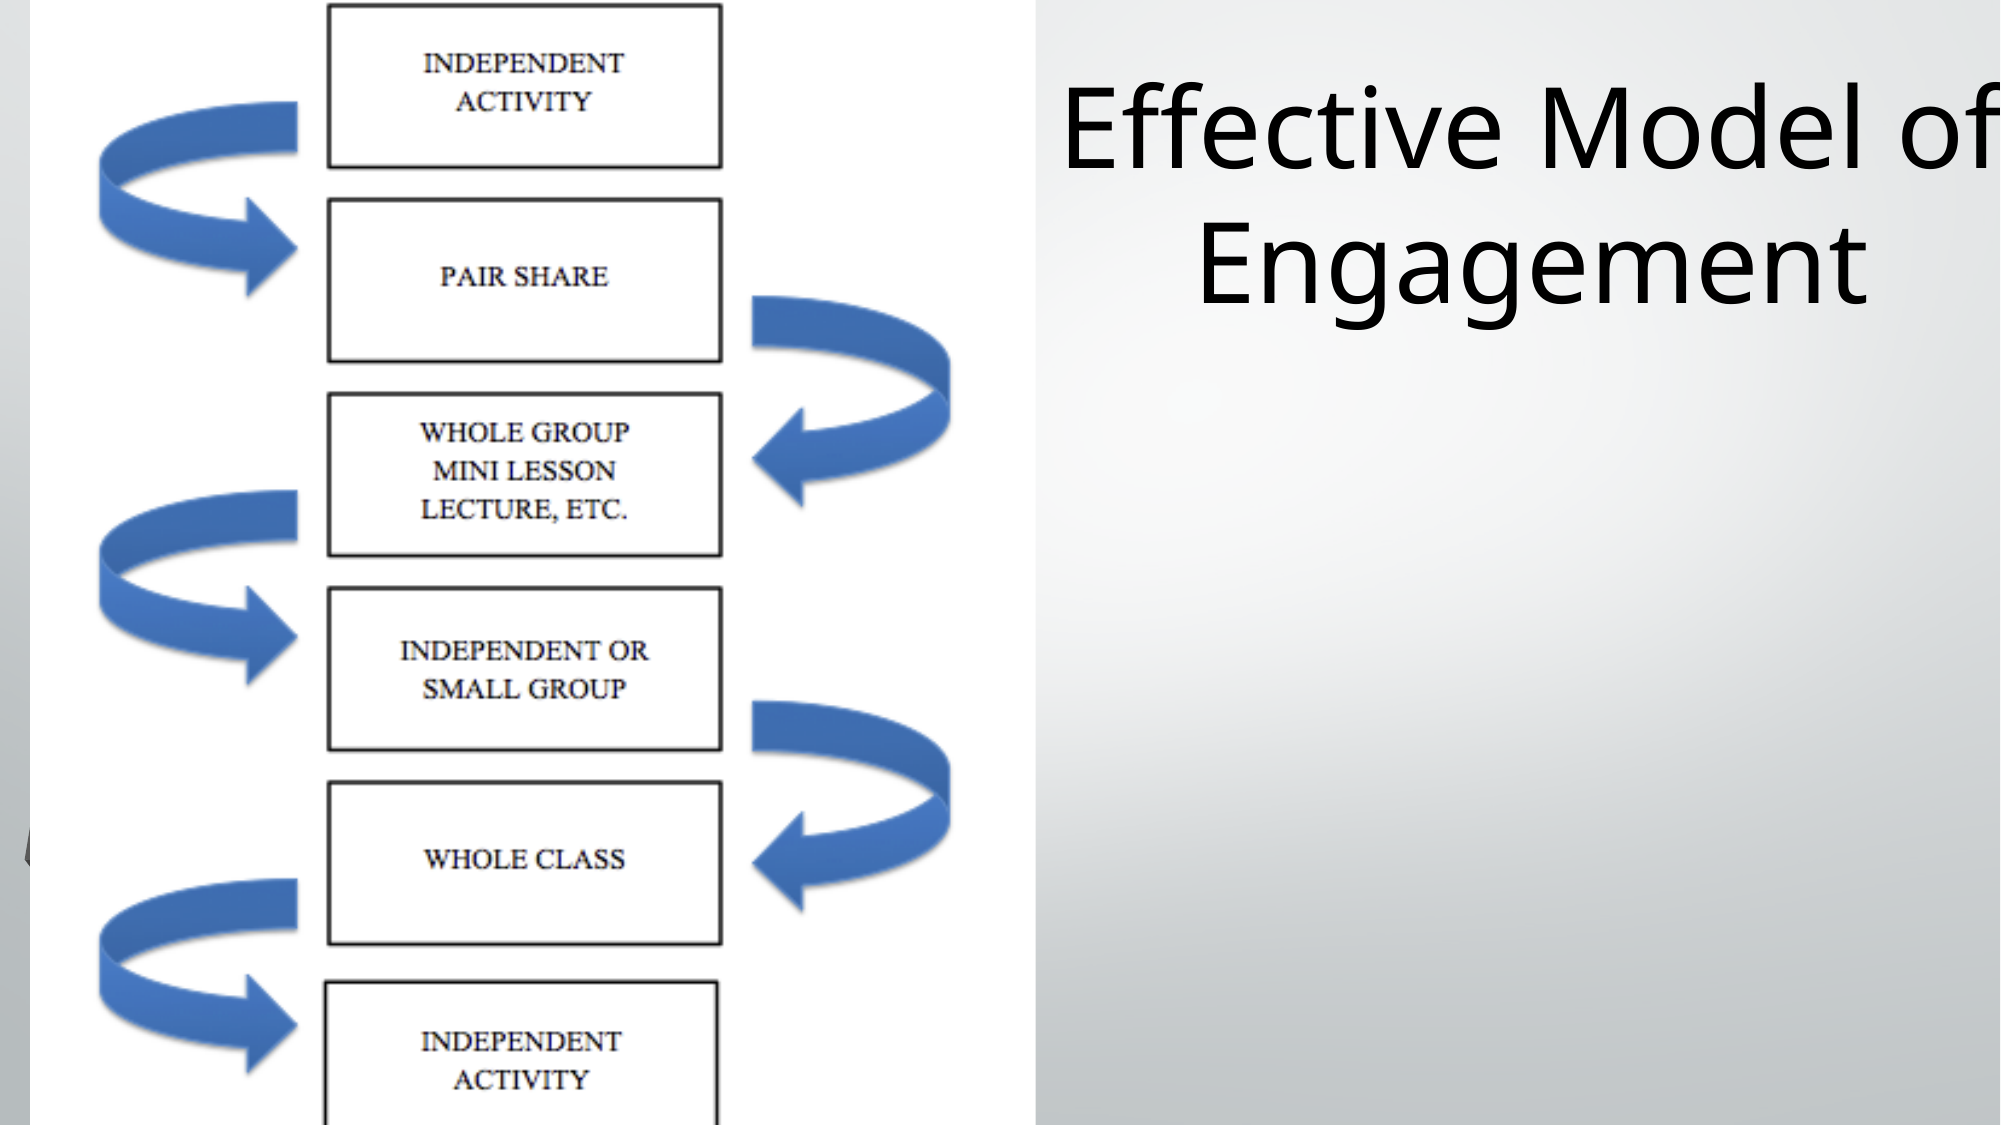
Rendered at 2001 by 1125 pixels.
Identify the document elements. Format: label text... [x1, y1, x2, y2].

title Effective Model of Engagement [1036, 28, 2000, 353]
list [29, 0, 1036, 1125]
